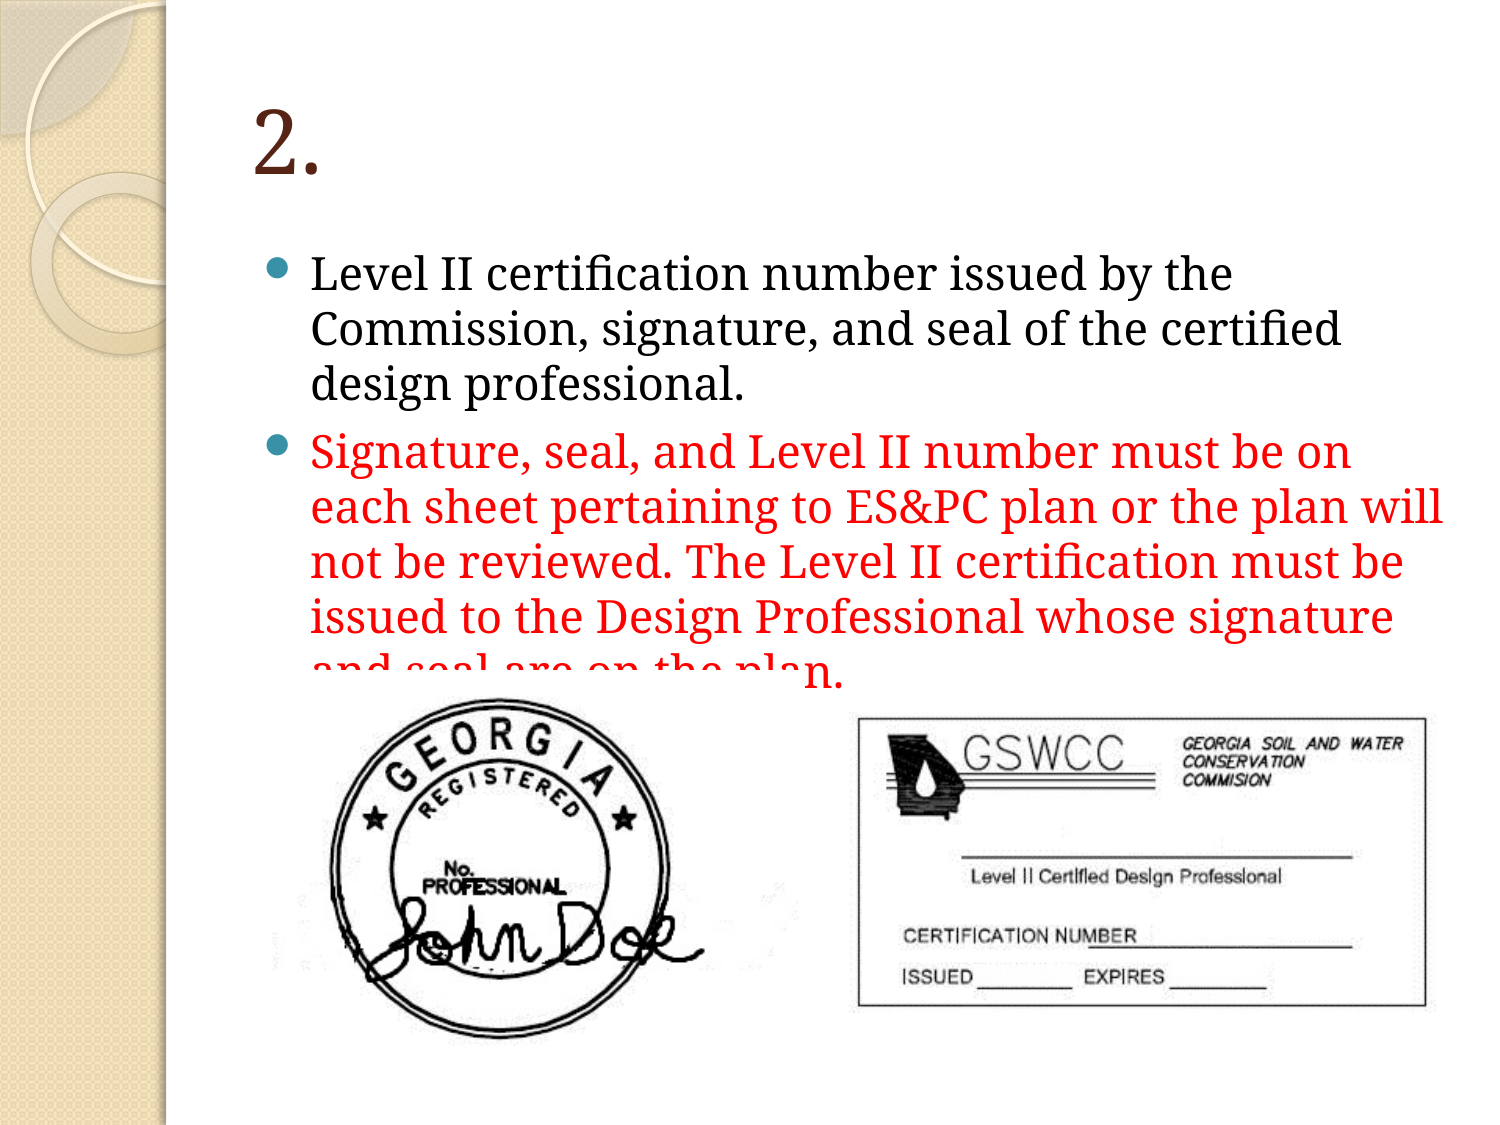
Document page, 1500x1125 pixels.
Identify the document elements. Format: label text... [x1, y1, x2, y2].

picture [248, 670, 806, 1055]
title 2. [235, 45, 1466, 233]
picture [849, 712, 1440, 1013]
list Level II certification number issued by the Commission, signature, and seal of the certified design professional. Signature, seal, and Level II number must be on each sheet pertaining to ES&PC plan or the plan will not be reviewed. The Level II certification must be issued to the Design Professional whose signature and seal are on the plan. [235, 237, 1466, 1025]
